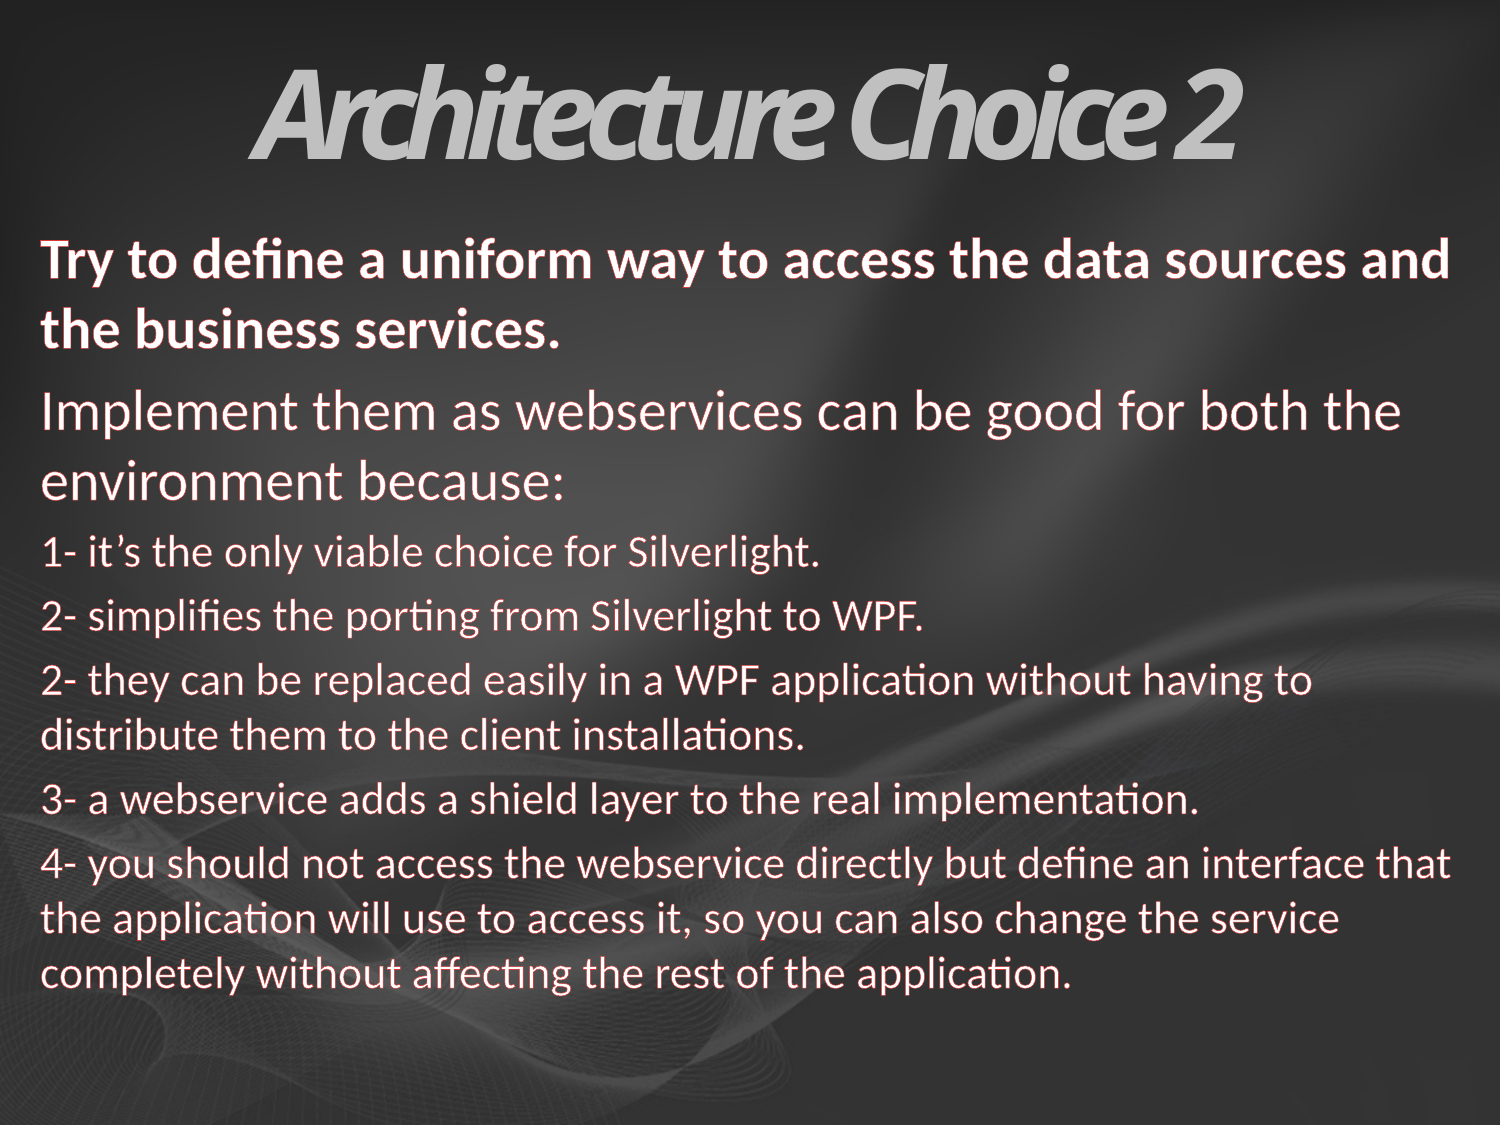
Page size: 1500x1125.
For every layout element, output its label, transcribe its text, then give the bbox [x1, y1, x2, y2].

list Try to define a uniform way to access the data sources and the business services. Implement them as webservices can be good for both the environment because: 1- it’s the only viable choice for Silverlight. 2- simplifies the porting from Silverlight to WPF. 2- they can be replaced easily in a WPF application without having to distribute them to the client installations. 3- a webservice adds a shield layer to the real implementation. 4- you should not access the webservice directly but define an interface that the application will use to access it, so you can also change the service completely without affecting the rest of the application. [24, 212, 1476, 1088]
picture [0, 0, 1500, 1125]
title Architecture Choice 2 [24, 37, 1476, 201]
